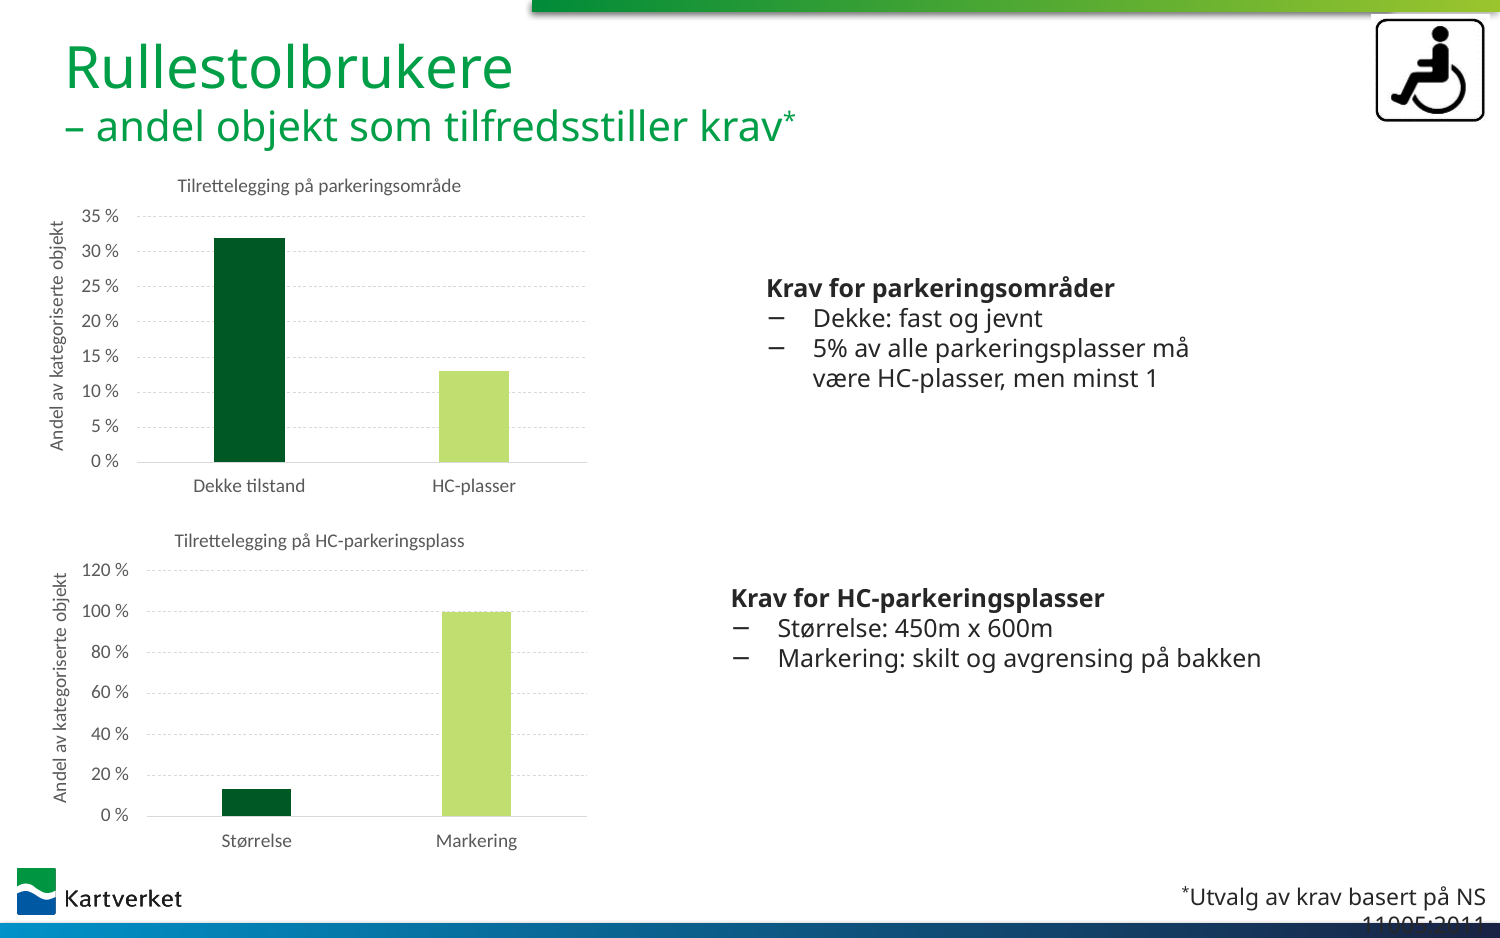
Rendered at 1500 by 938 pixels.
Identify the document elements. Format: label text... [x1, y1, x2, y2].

text_box Krav for HC-parkeringsplasser Størrelse: 450m x 600m Markering: skilt og avgrensing på bakken [715, 574, 1278, 680]
picture [41, 520, 598, 859]
text_box *Utvalg av krav basert på NS 11005:2011 [1068, 873, 1500, 938]
text_box Rullestolbrukere – andel objekt som tilfredsstiller krav* [49, 23, 1431, 158]
picture [41, 166, 598, 505]
text_box Krav for parkeringsområder Dekke: fast og jevnt 5% av alle parkeringsplasser må være HC-plasser, men minst 1 [751, 264, 1232, 400]
picture [1371, 13, 1491, 127]
